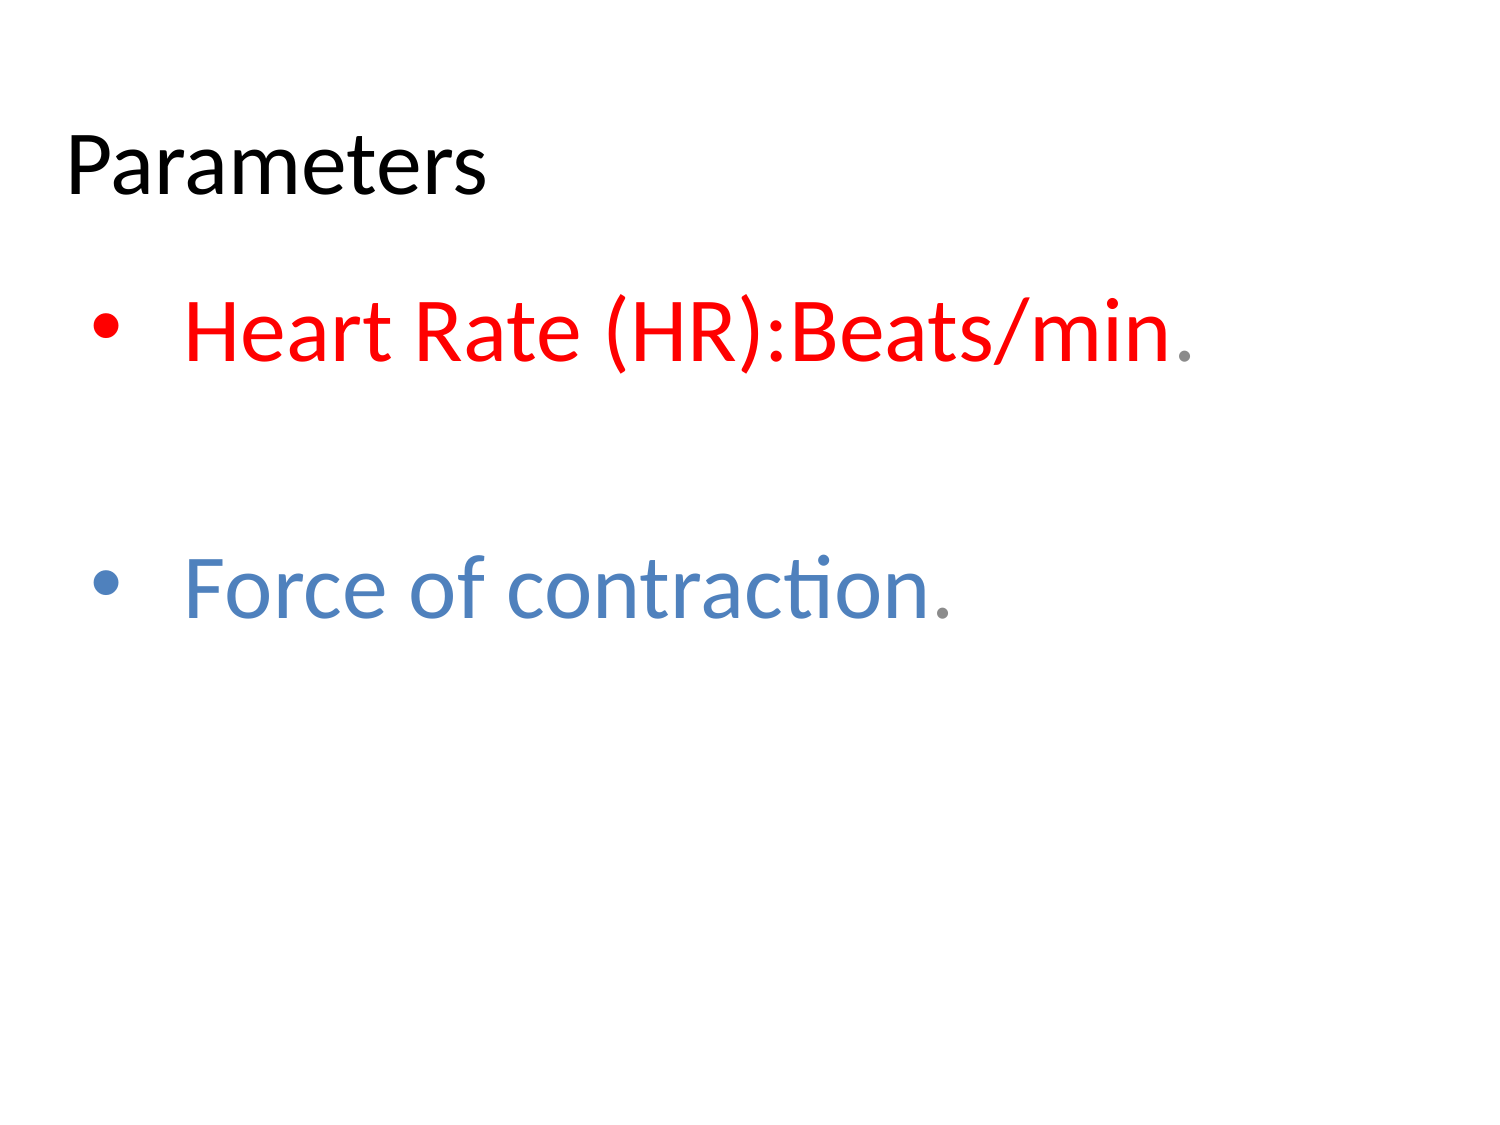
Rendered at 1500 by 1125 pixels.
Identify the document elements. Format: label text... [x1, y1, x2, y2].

title Parameters [50, 37, 1325, 279]
subtitle Heart Rate (HR):Beats/min. Force of contraction. [75, 262, 1425, 713]
